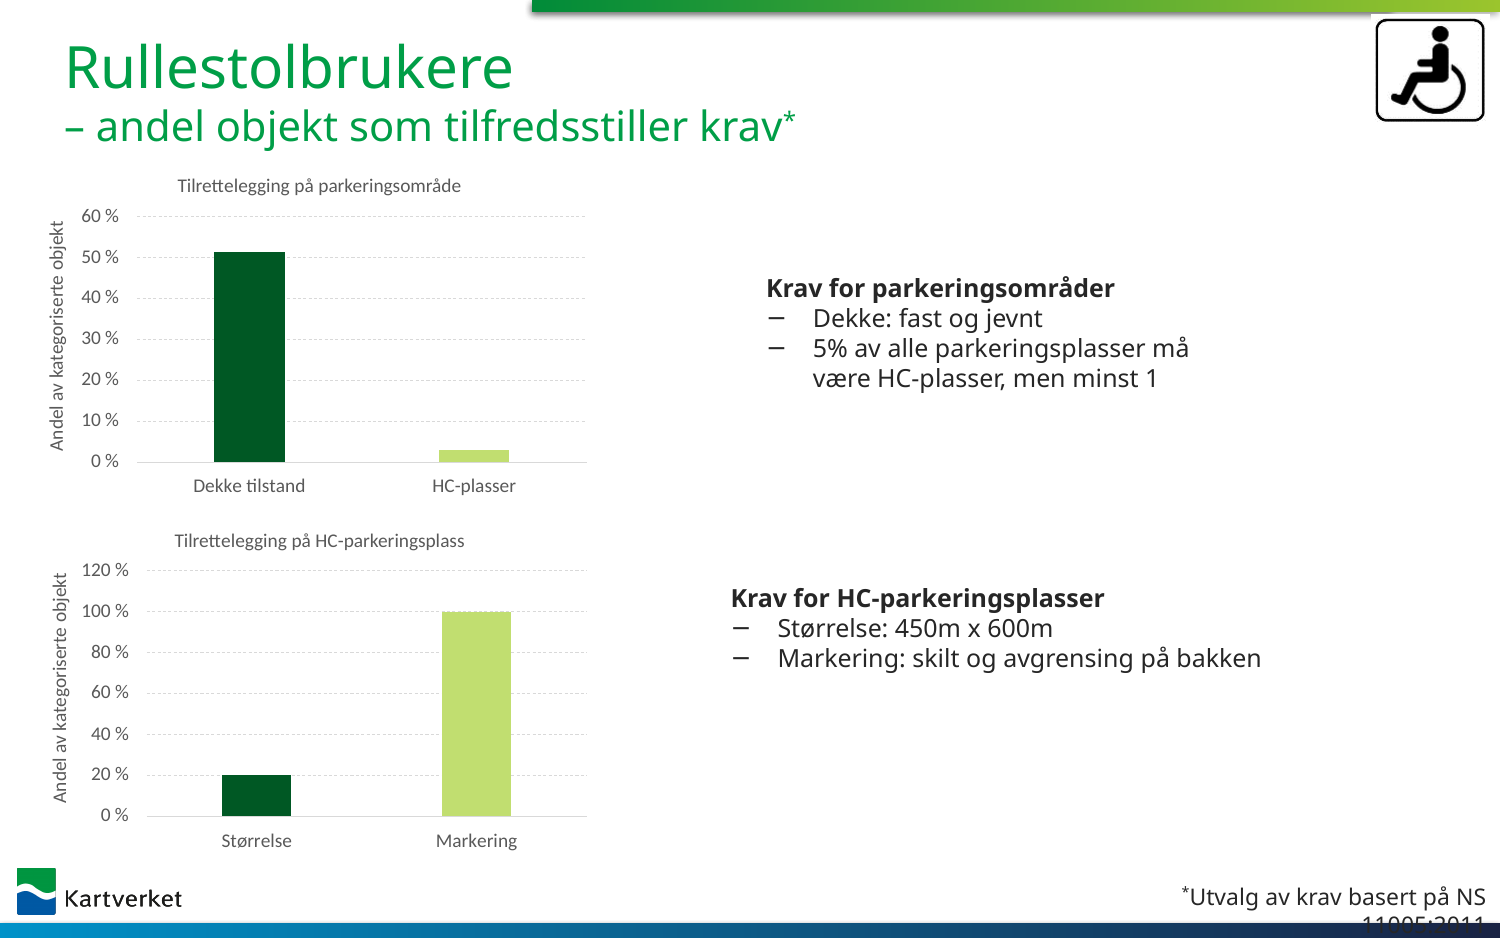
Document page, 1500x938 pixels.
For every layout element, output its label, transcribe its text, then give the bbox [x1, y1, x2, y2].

picture [41, 520, 598, 859]
text_box Rullestolbrukere – andel objekt som tilfredsstiller krav* [49, 23, 1431, 158]
text_box Krav for HC-parkeringsplasser Størrelse: 450m x 600m Markering: skilt og avgrensing på bakken [715, 574, 1278, 680]
text_box *Utvalg av krav basert på NS 11005:2011 [1068, 873, 1500, 938]
picture [1371, 13, 1491, 127]
text_box Krav for parkeringsområder Dekke: fast og jevnt 5% av alle parkeringsplasser må være HC-plasser, men minst 1 [751, 264, 1232, 400]
picture [41, 166, 598, 505]
